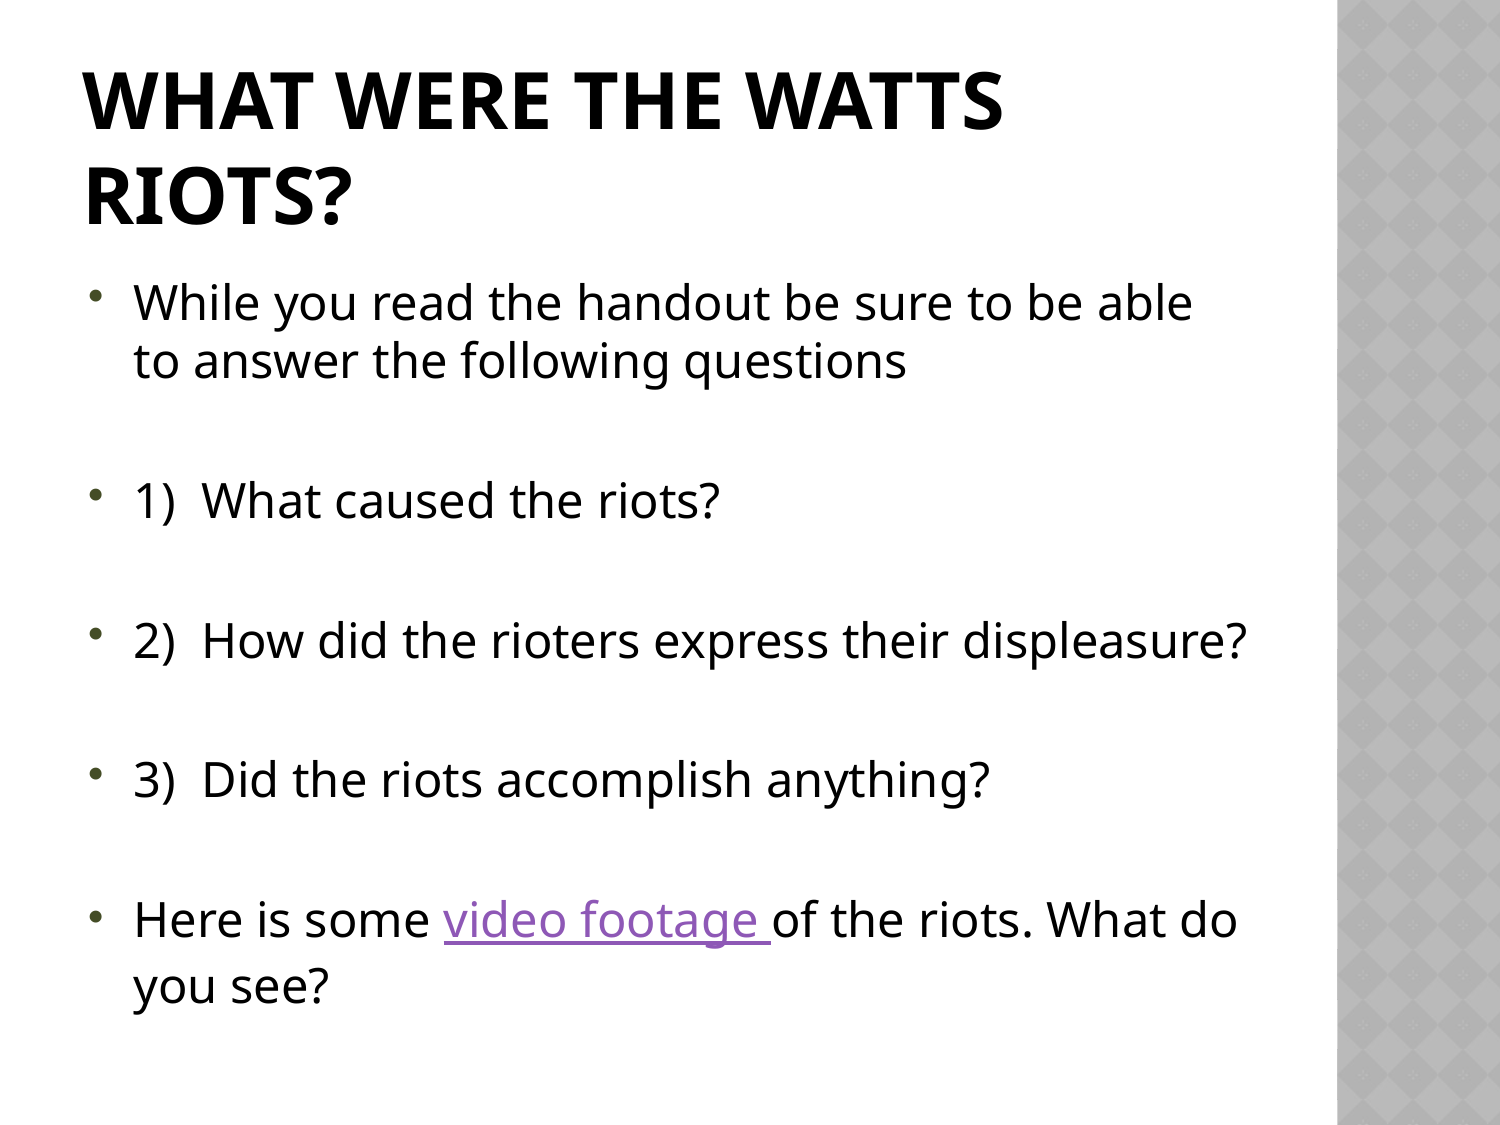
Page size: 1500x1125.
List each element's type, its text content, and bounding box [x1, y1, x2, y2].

title What were the Watts riots? [75, 52, 1263, 240]
list While you read the handout be sure to be able to answer the following questions 1) What caused the riots? 2) How did the rioters express their displeasure? 3) Did the riots accomplish anything? Here is some video footage of the riots. What do you see? [75, 264, 1263, 1059]
